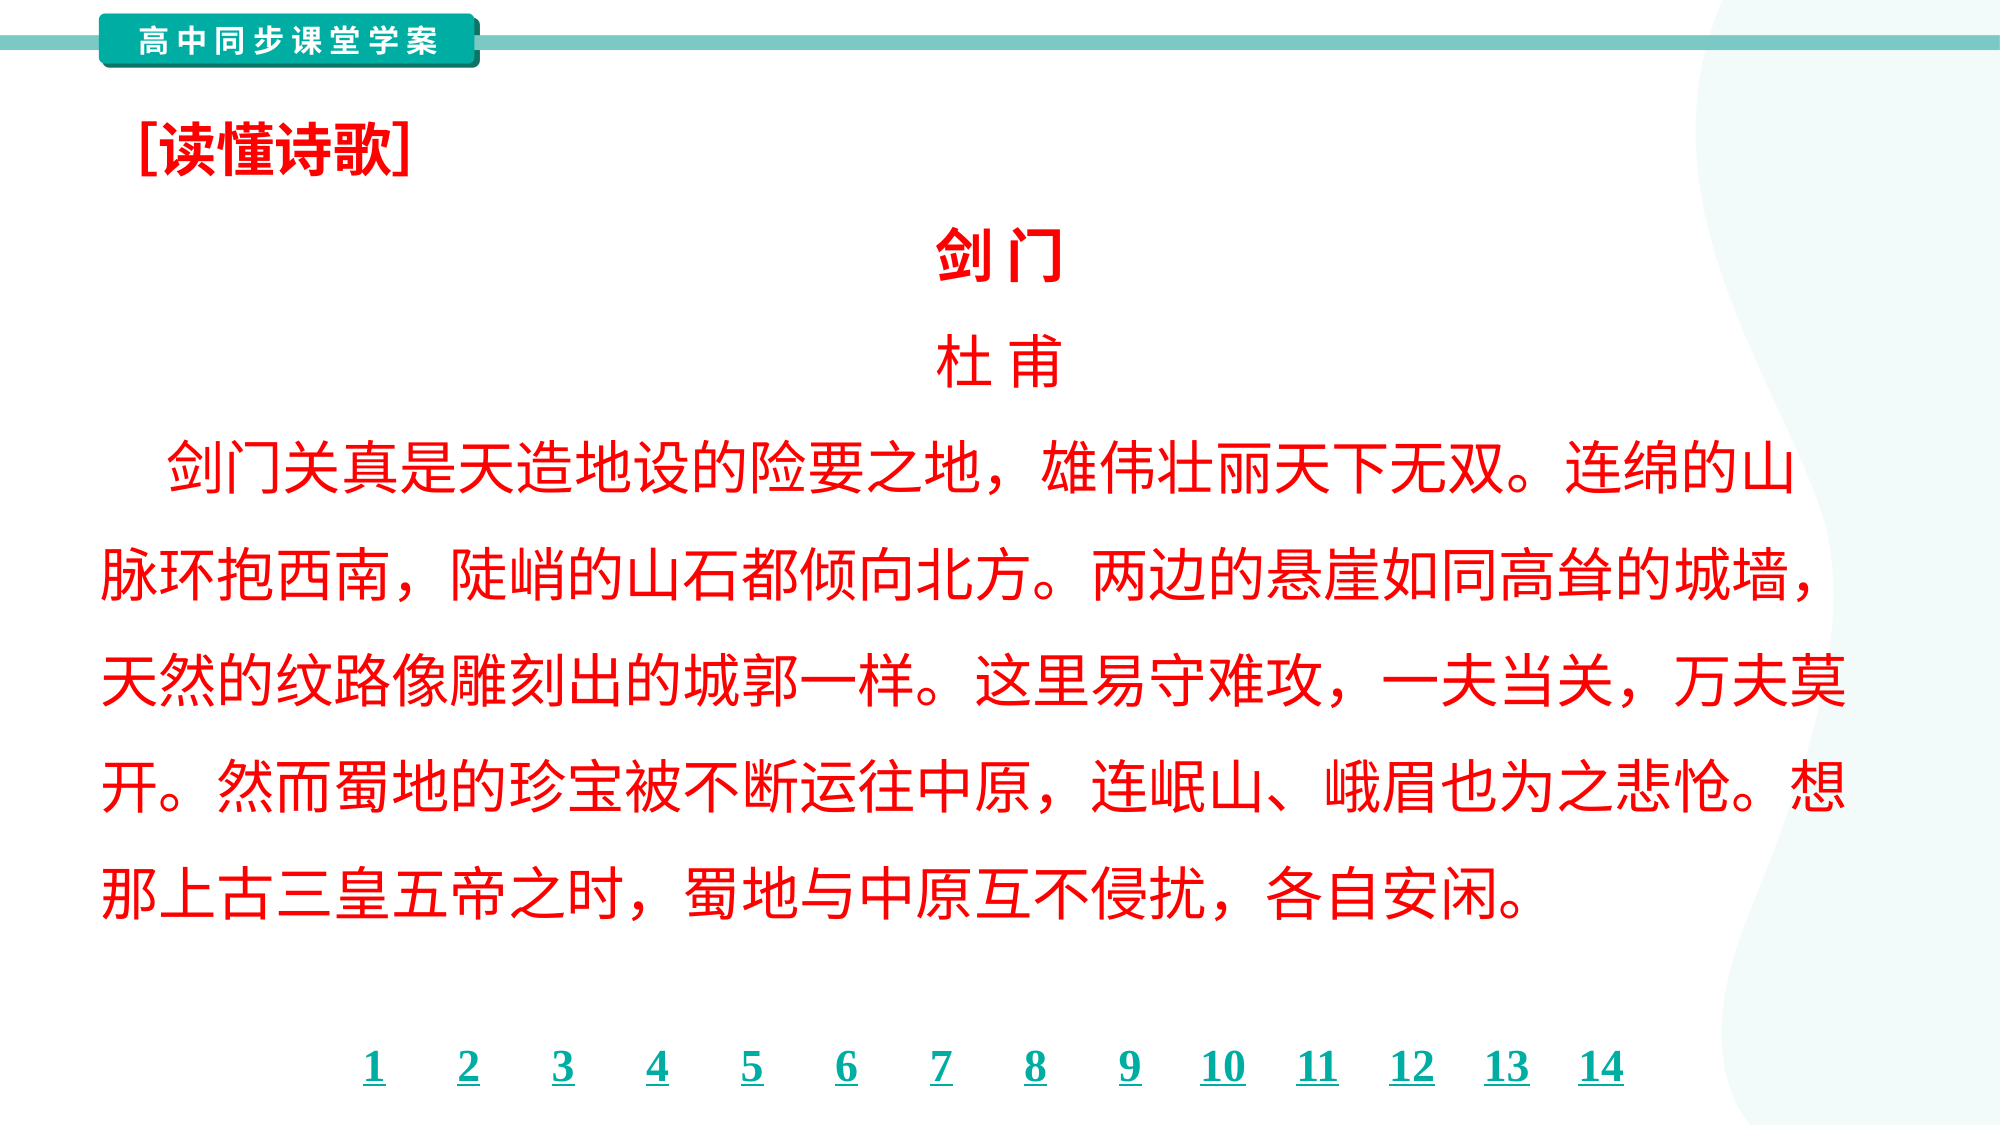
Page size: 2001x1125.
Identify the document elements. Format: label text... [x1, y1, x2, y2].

text_box ［读懂诗歌］ 剑 门 杜 甫 剑门关真是天造地设的险要之地，雄伟壮丽天下无双。连绵的山 脉环抱西南，陡峭的山石都倾向北方。两边的悬崖如同高耸的城墙， 天然的纹路像雕刻出的城郭一样。这里易守难攻，一夫当关，万夫莫 开。然而蜀地的珍宝被不断运往中原，连岷山、峨眉也为之悲怆。想 那上古三皇五帝之时，蜀地与中原互不侵扰，各自安闲。 [100, 76, 1899, 927]
picture [0, 0, 2000, 1125]
